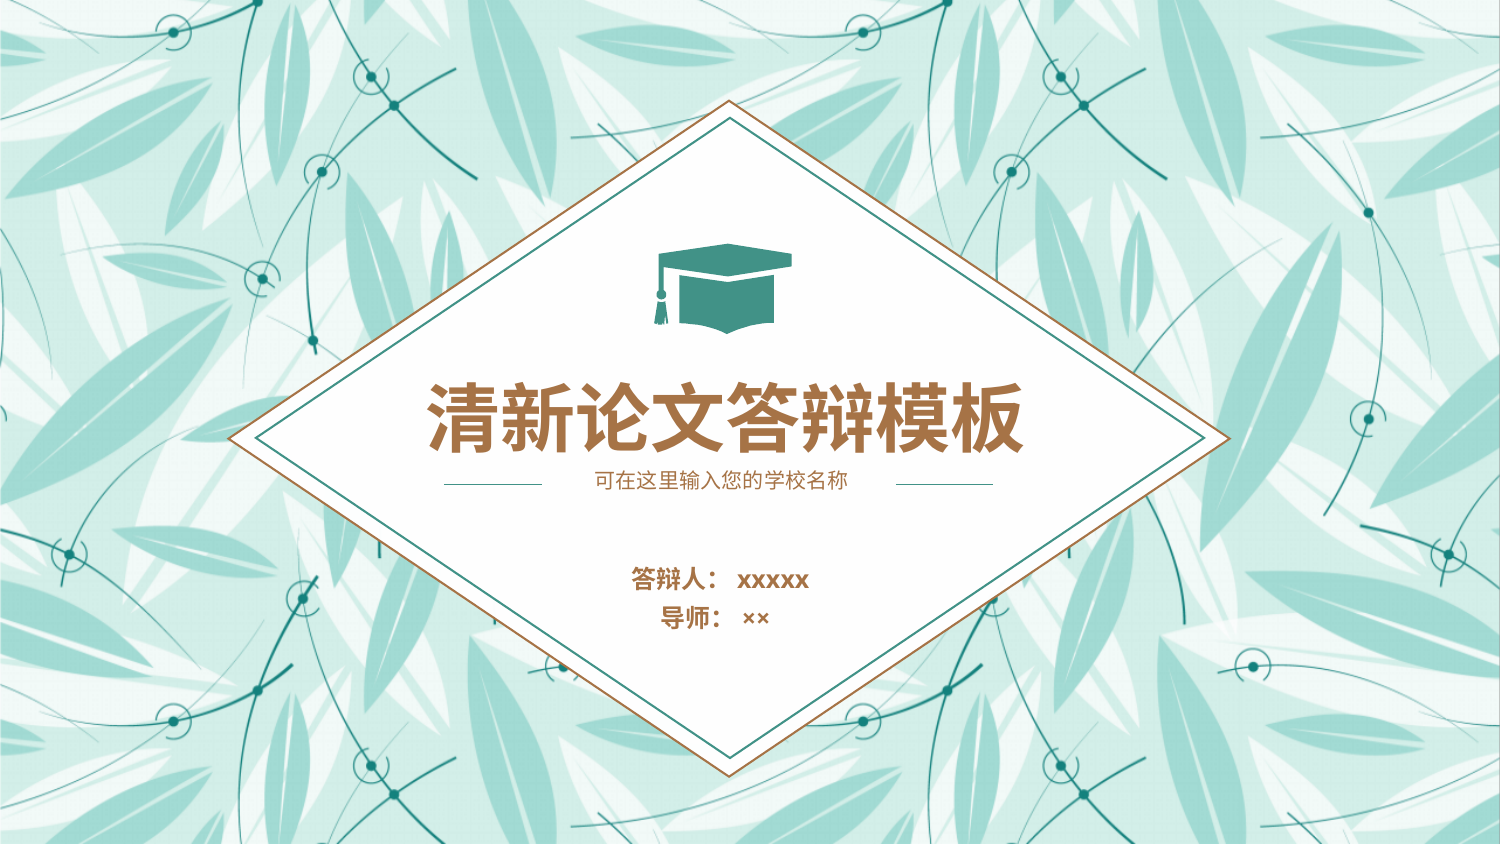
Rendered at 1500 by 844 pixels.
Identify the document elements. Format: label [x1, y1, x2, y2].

text_box [228, 100, 1230, 777]
picture [0, 0, 1500, 844]
